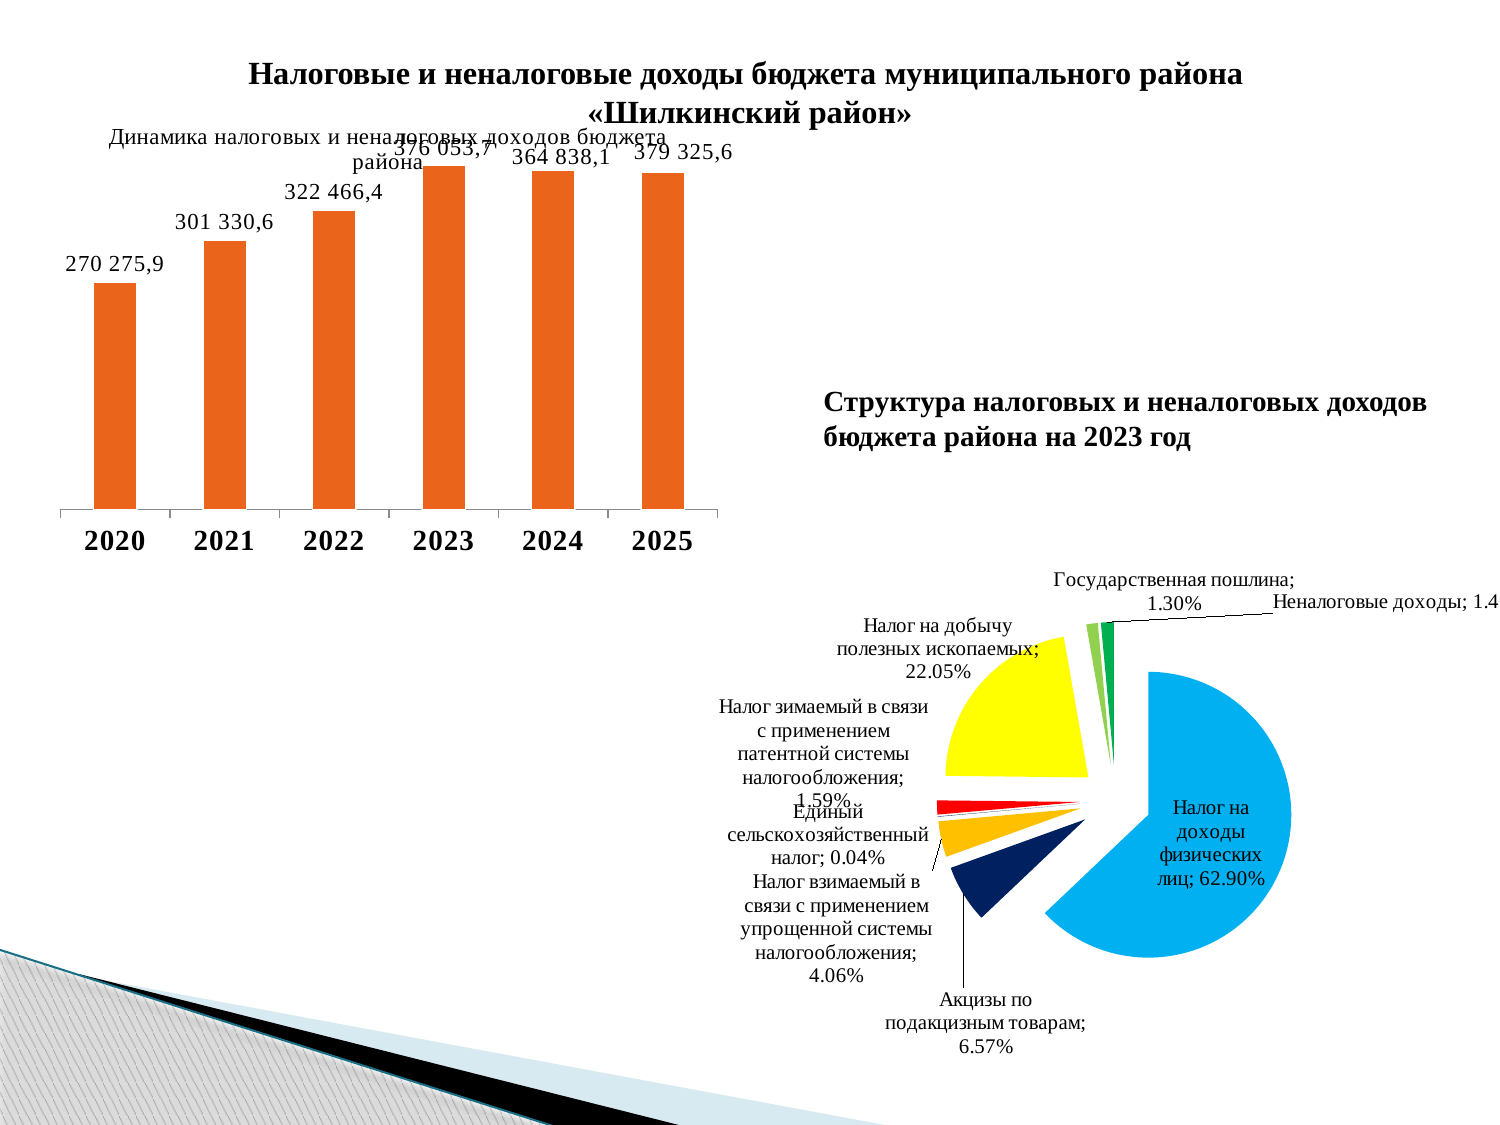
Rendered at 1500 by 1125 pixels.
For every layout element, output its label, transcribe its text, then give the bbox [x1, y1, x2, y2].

title Налоговые и неналоговые доходы бюджета муниципального района «Шилкинский район» [75, 45, 1425, 138]
text_box Структура налоговых и неналоговых доходов бюджета района на 2023 год [808, 374, 1477, 460]
chart [46, 116, 1500, 1067]
